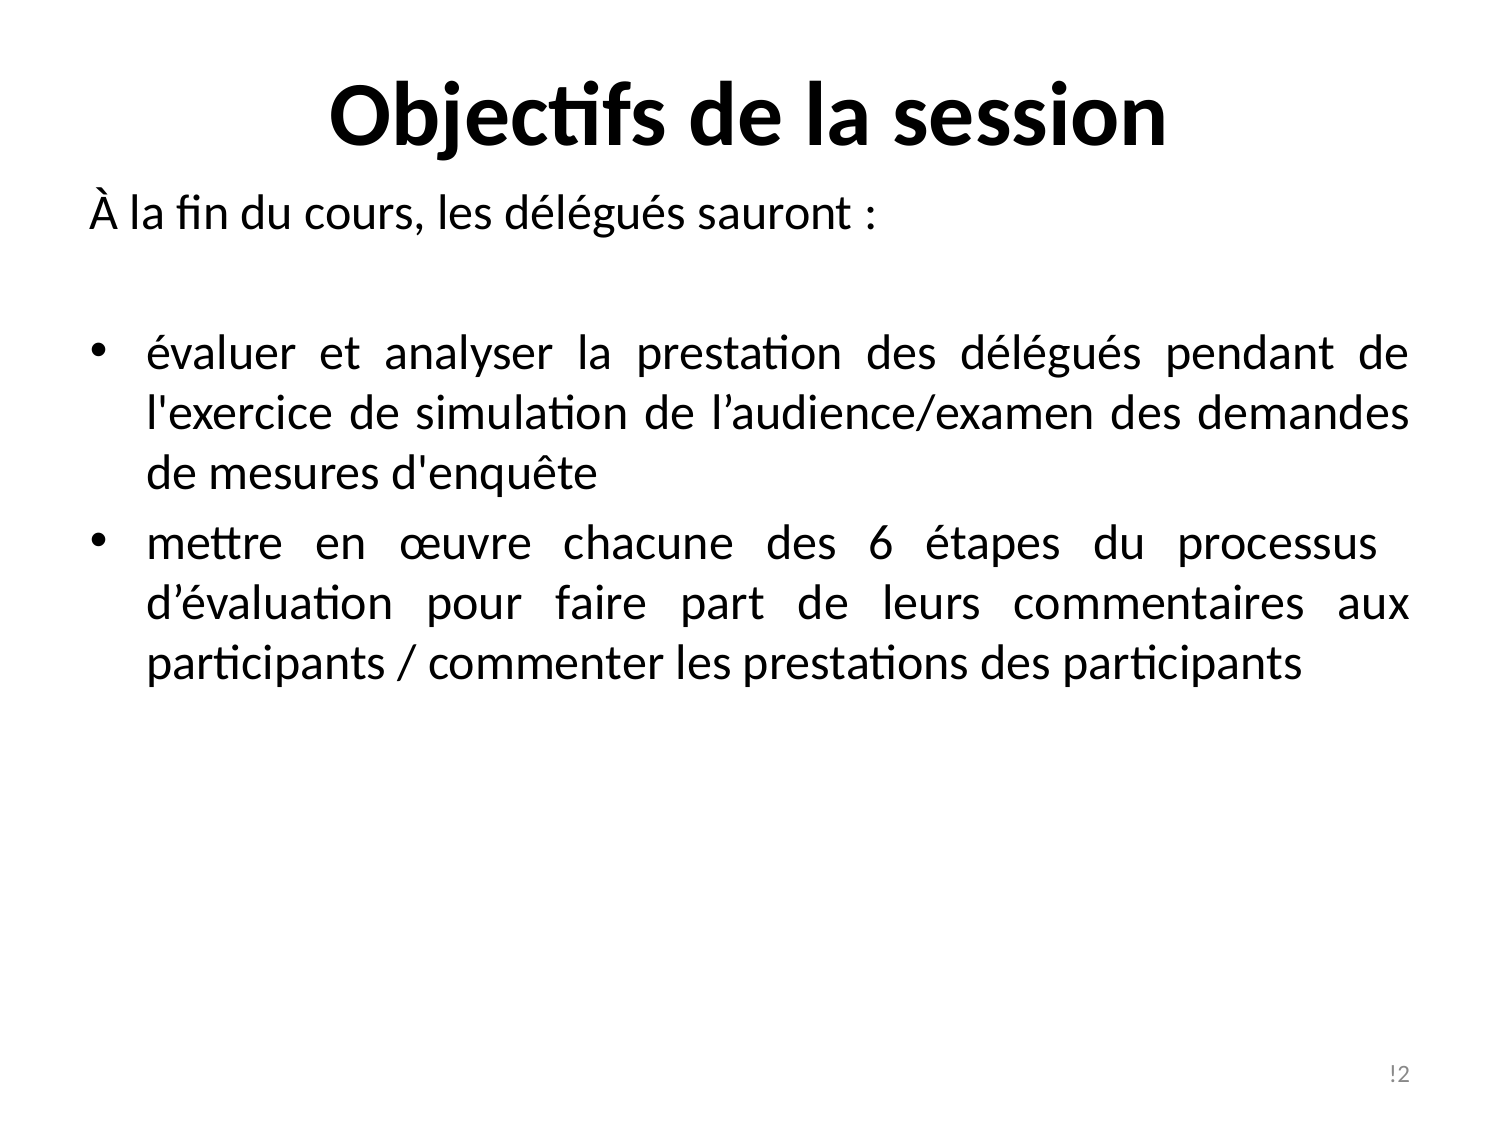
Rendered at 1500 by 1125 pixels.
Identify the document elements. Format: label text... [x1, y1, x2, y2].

title Objectifs de la session [75, 45, 1425, 171]
slide_number !2 [1074, 1042, 1425, 1103]
text_box À la fin du cours, les délégués sauront : évaluer et analyser la prestation des délégués pendant de l'exercice de simulation de l’audience/examen des demandes de mesures d'enquête mettre en œuvre chacune des 6 étapes du processus d’évaluation pour faire part de leurs commentaires aux participants / commenter les prestations des participants [74, 171, 1425, 1048]
